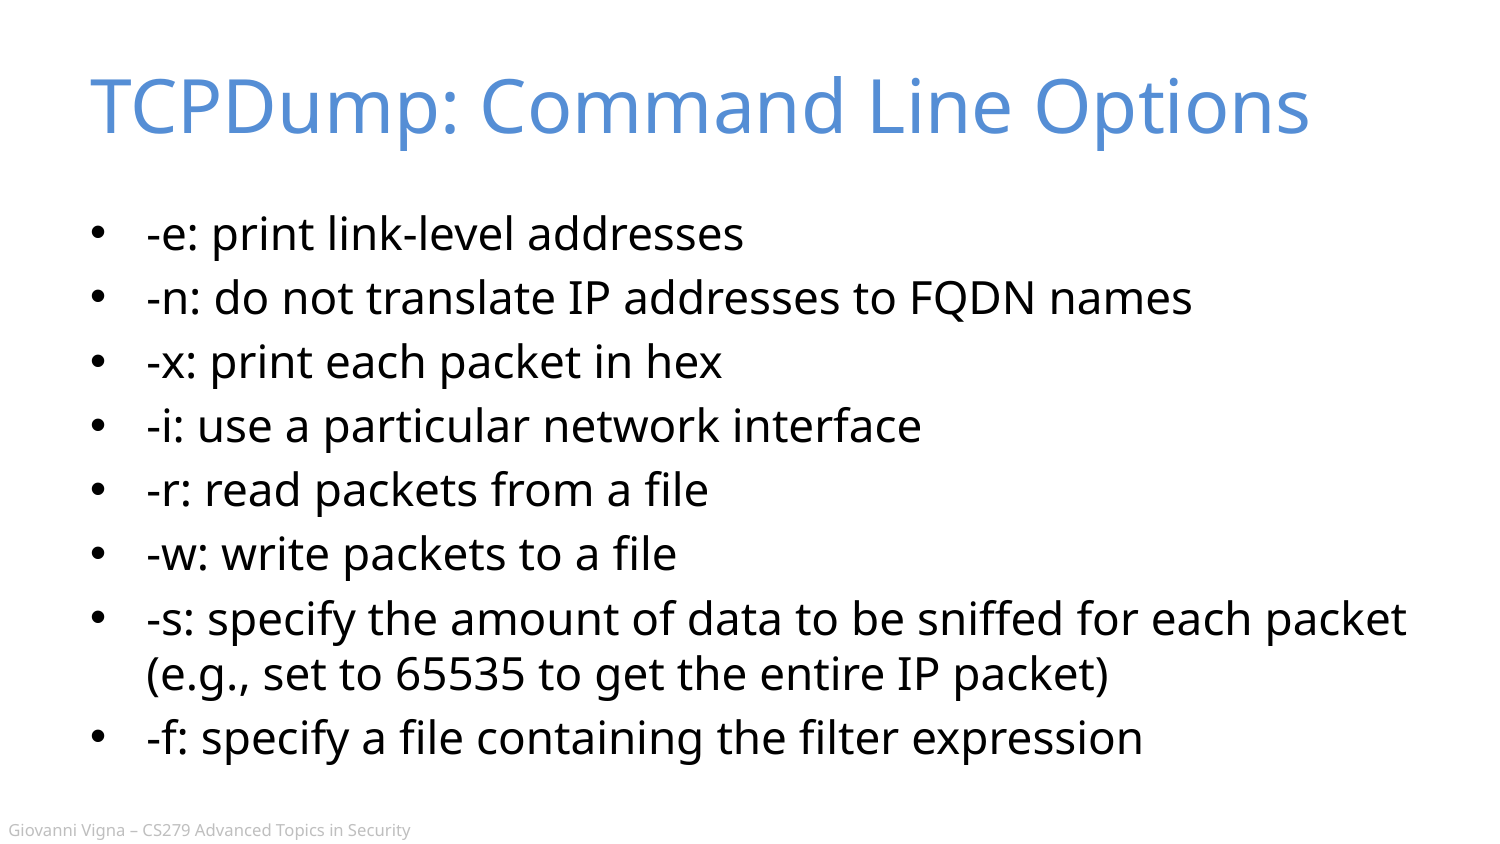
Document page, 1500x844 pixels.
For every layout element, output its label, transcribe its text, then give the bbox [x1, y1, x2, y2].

list -e: print link-level addresses -n: do not translate IP addresses to FQDN names -x: print each packet in hex -i: use a particular network interface -r: read packets from a file -w: write packets to a file -s: specify the amount of data to be sniffed for each packet (e.g., set to 65535 to get the entire IP packet) -f: specify a file containing the filter expression [75, 196, 1425, 813]
title TCPDump: Command Line Options [75, 33, 1425, 175]
